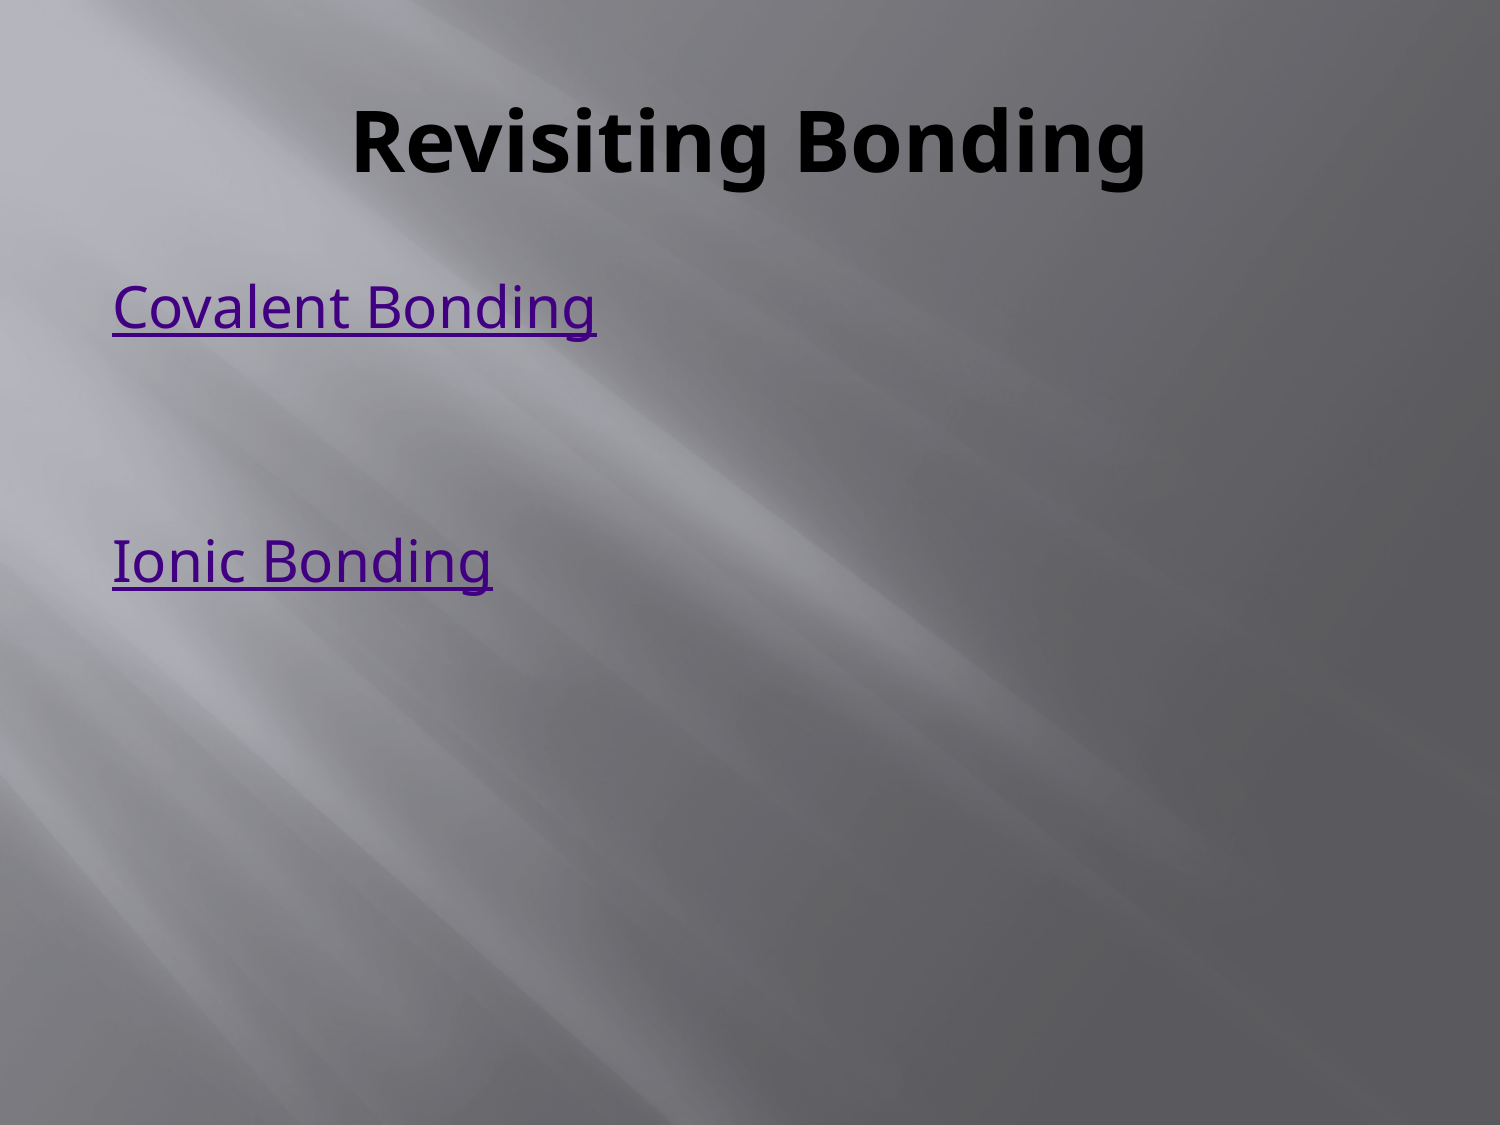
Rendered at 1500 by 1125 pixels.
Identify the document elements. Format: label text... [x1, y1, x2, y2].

title Revisiting Bonding [75, 45, 1425, 233]
list Covalent Bonding Ionic Bonding [75, 262, 1425, 1035]
